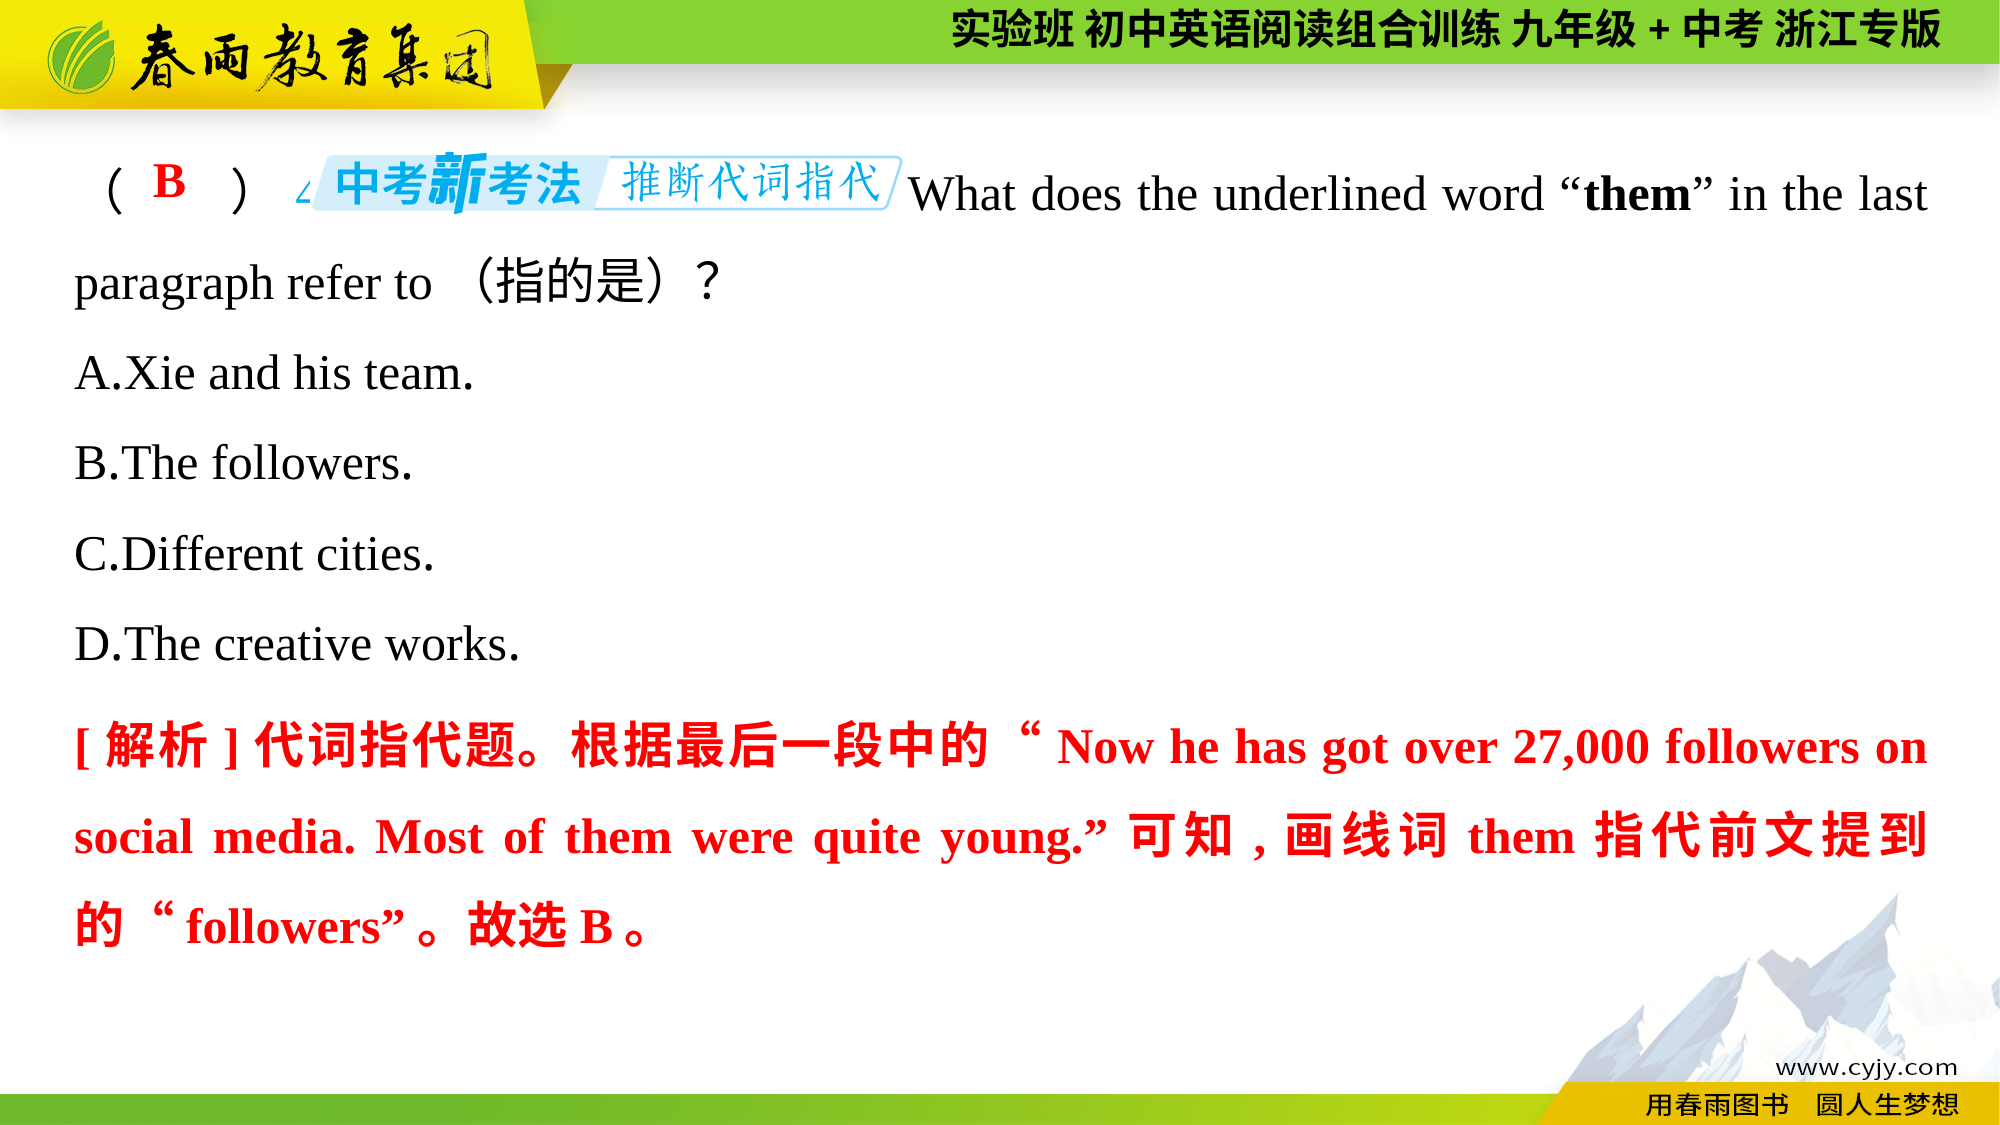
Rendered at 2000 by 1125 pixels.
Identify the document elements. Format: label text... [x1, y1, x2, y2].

list （ ）4. What does the underlined word “them” in the last paragraph refer to（指的是）？ A.Xie and his team. B.The followers. C.Different cities. D.The creative works. [59, 122, 1944, 675]
text_box B [138, 140, 202, 216]
text_box [解析]代词指代题。根据最后一段中的“Now he has got over 27,000 followers on social media. Most of them were quite young.”可知,画线词them指代前文提到的“followers”。故选B。 [59, 675, 1944, 961]
picture [0, 0, 2000, 1125]
